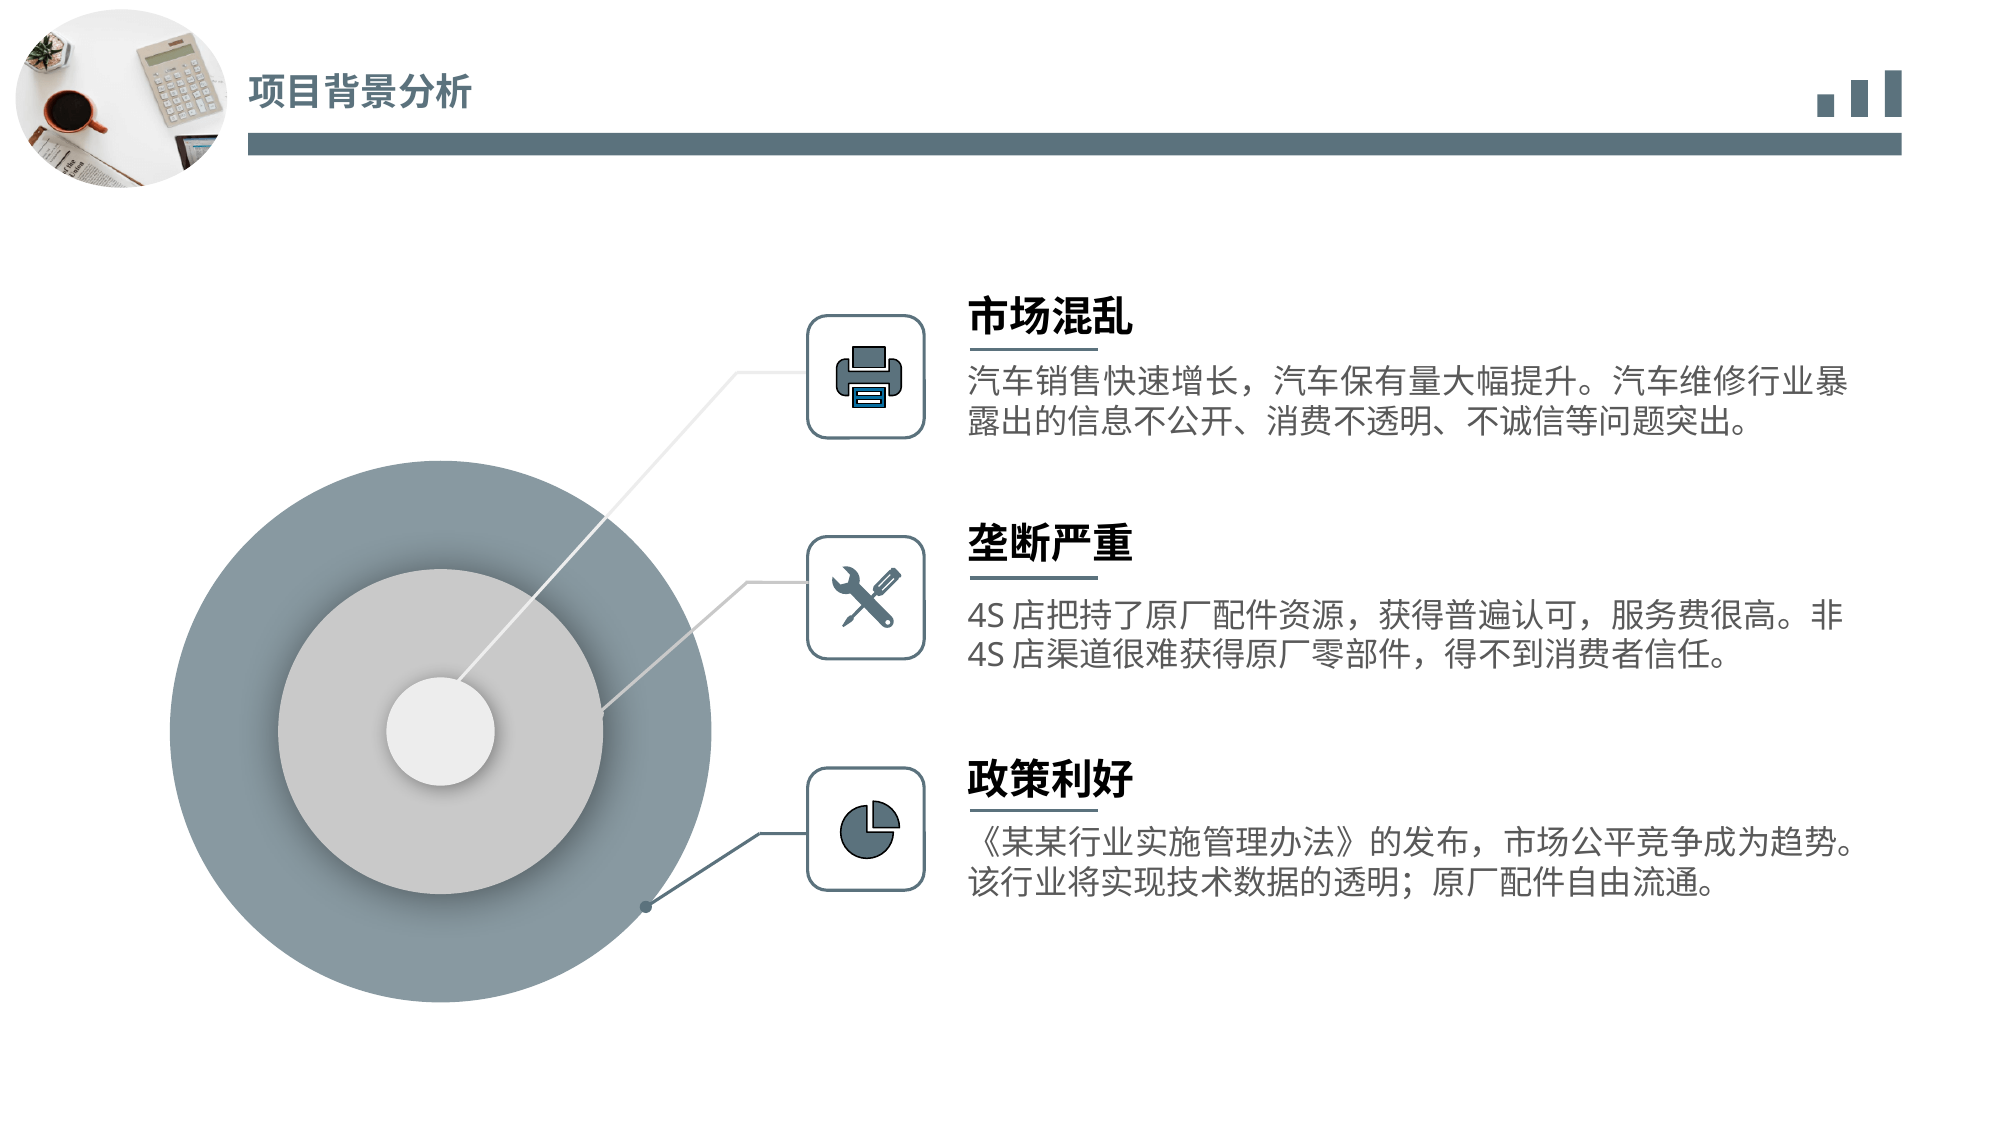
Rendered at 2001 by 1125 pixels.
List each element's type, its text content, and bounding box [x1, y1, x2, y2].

text_box 《某某行业实施管理办法》的发布，市场公平竞争成为趋势。该行业将实现技术数据的透明；原厂配件自由流通。 [952, 813, 1854, 909]
text_box 政策利好 [952, 745, 1295, 811]
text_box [445, 372, 808, 695]
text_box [807, 315, 925, 438]
text_box [247, 132, 1903, 156]
text_box 4S店把持了原厂配件资源，获得普遍认可，服务费很高。非4S店渠道很难获得原厂零部件，得不到消费者信任。 [952, 586, 1865, 681]
text_box 市场混乱 [952, 282, 1295, 348]
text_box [1817, 70, 1902, 117]
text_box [597, 582, 809, 714]
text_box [645, 833, 808, 907]
text_box [14, 8, 229, 189]
text_box 项目背景分析 [233, 60, 489, 121]
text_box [807, 767, 925, 891]
text_box 汽车销售快速增长，汽车保有量大幅提升。汽车维修行业暴露出的信息不公开、消费不透明、不诚信等问题突出。 [952, 352, 1865, 448]
text_box 垄断严重 [952, 509, 1295, 574]
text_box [807, 536, 925, 659]
text_box [277, 568, 605, 896]
text_box [385, 676, 496, 787]
text_box [168, 459, 713, 1004]
